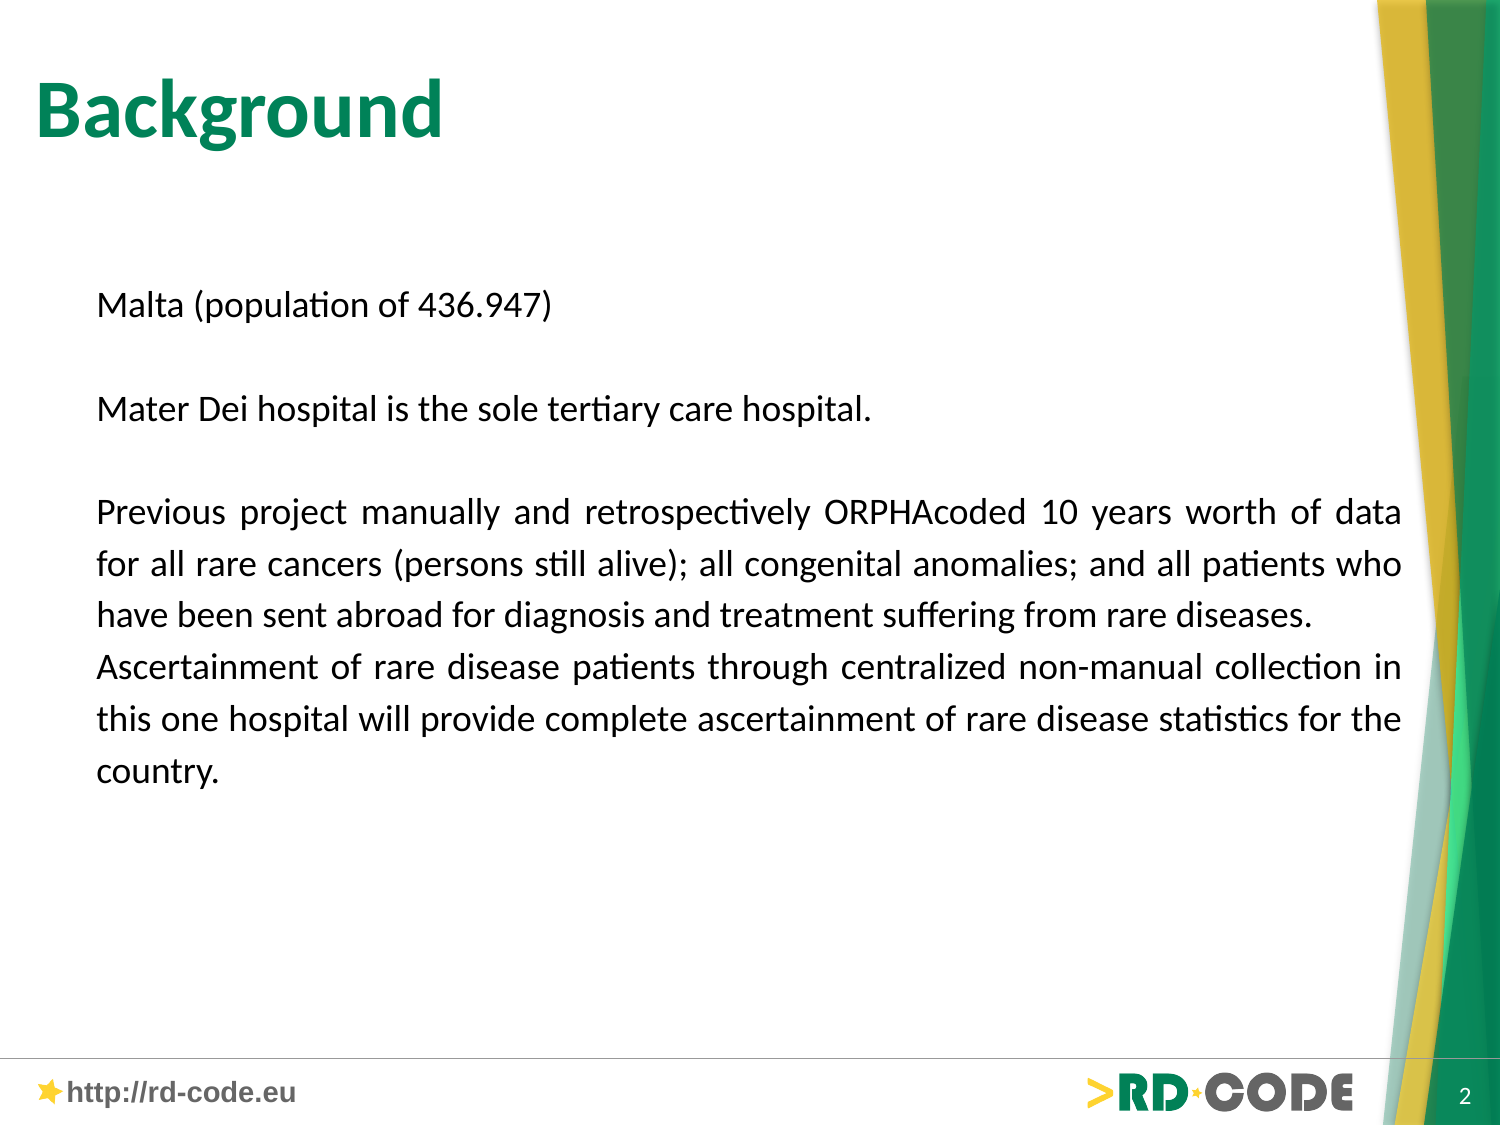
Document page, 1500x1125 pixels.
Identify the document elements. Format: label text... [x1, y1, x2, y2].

title Background [20, 10, 81, 199]
slide_number 2 [1378, 1065, 1487, 1125]
picture [35, 1076, 65, 1106]
text_box Malta (population of 436.947) Mater Dei hospital is the sole tertiary care hospital. Previous project manually and retrospectively ORPHAcoded 10 years worth of data for all rare cancers (persons still alive); all congenital anomalies; and all patients who have been sent abroad for diagnosis and treatment suffering from rare diseases. Ascertainment of rare disease patients through centralized non-manual collection in this one hospital will provide complete ascertainment of rare disease statistics for the country. [81, 0, 1419, 844]
picture [1082, 1064, 1363, 1117]
